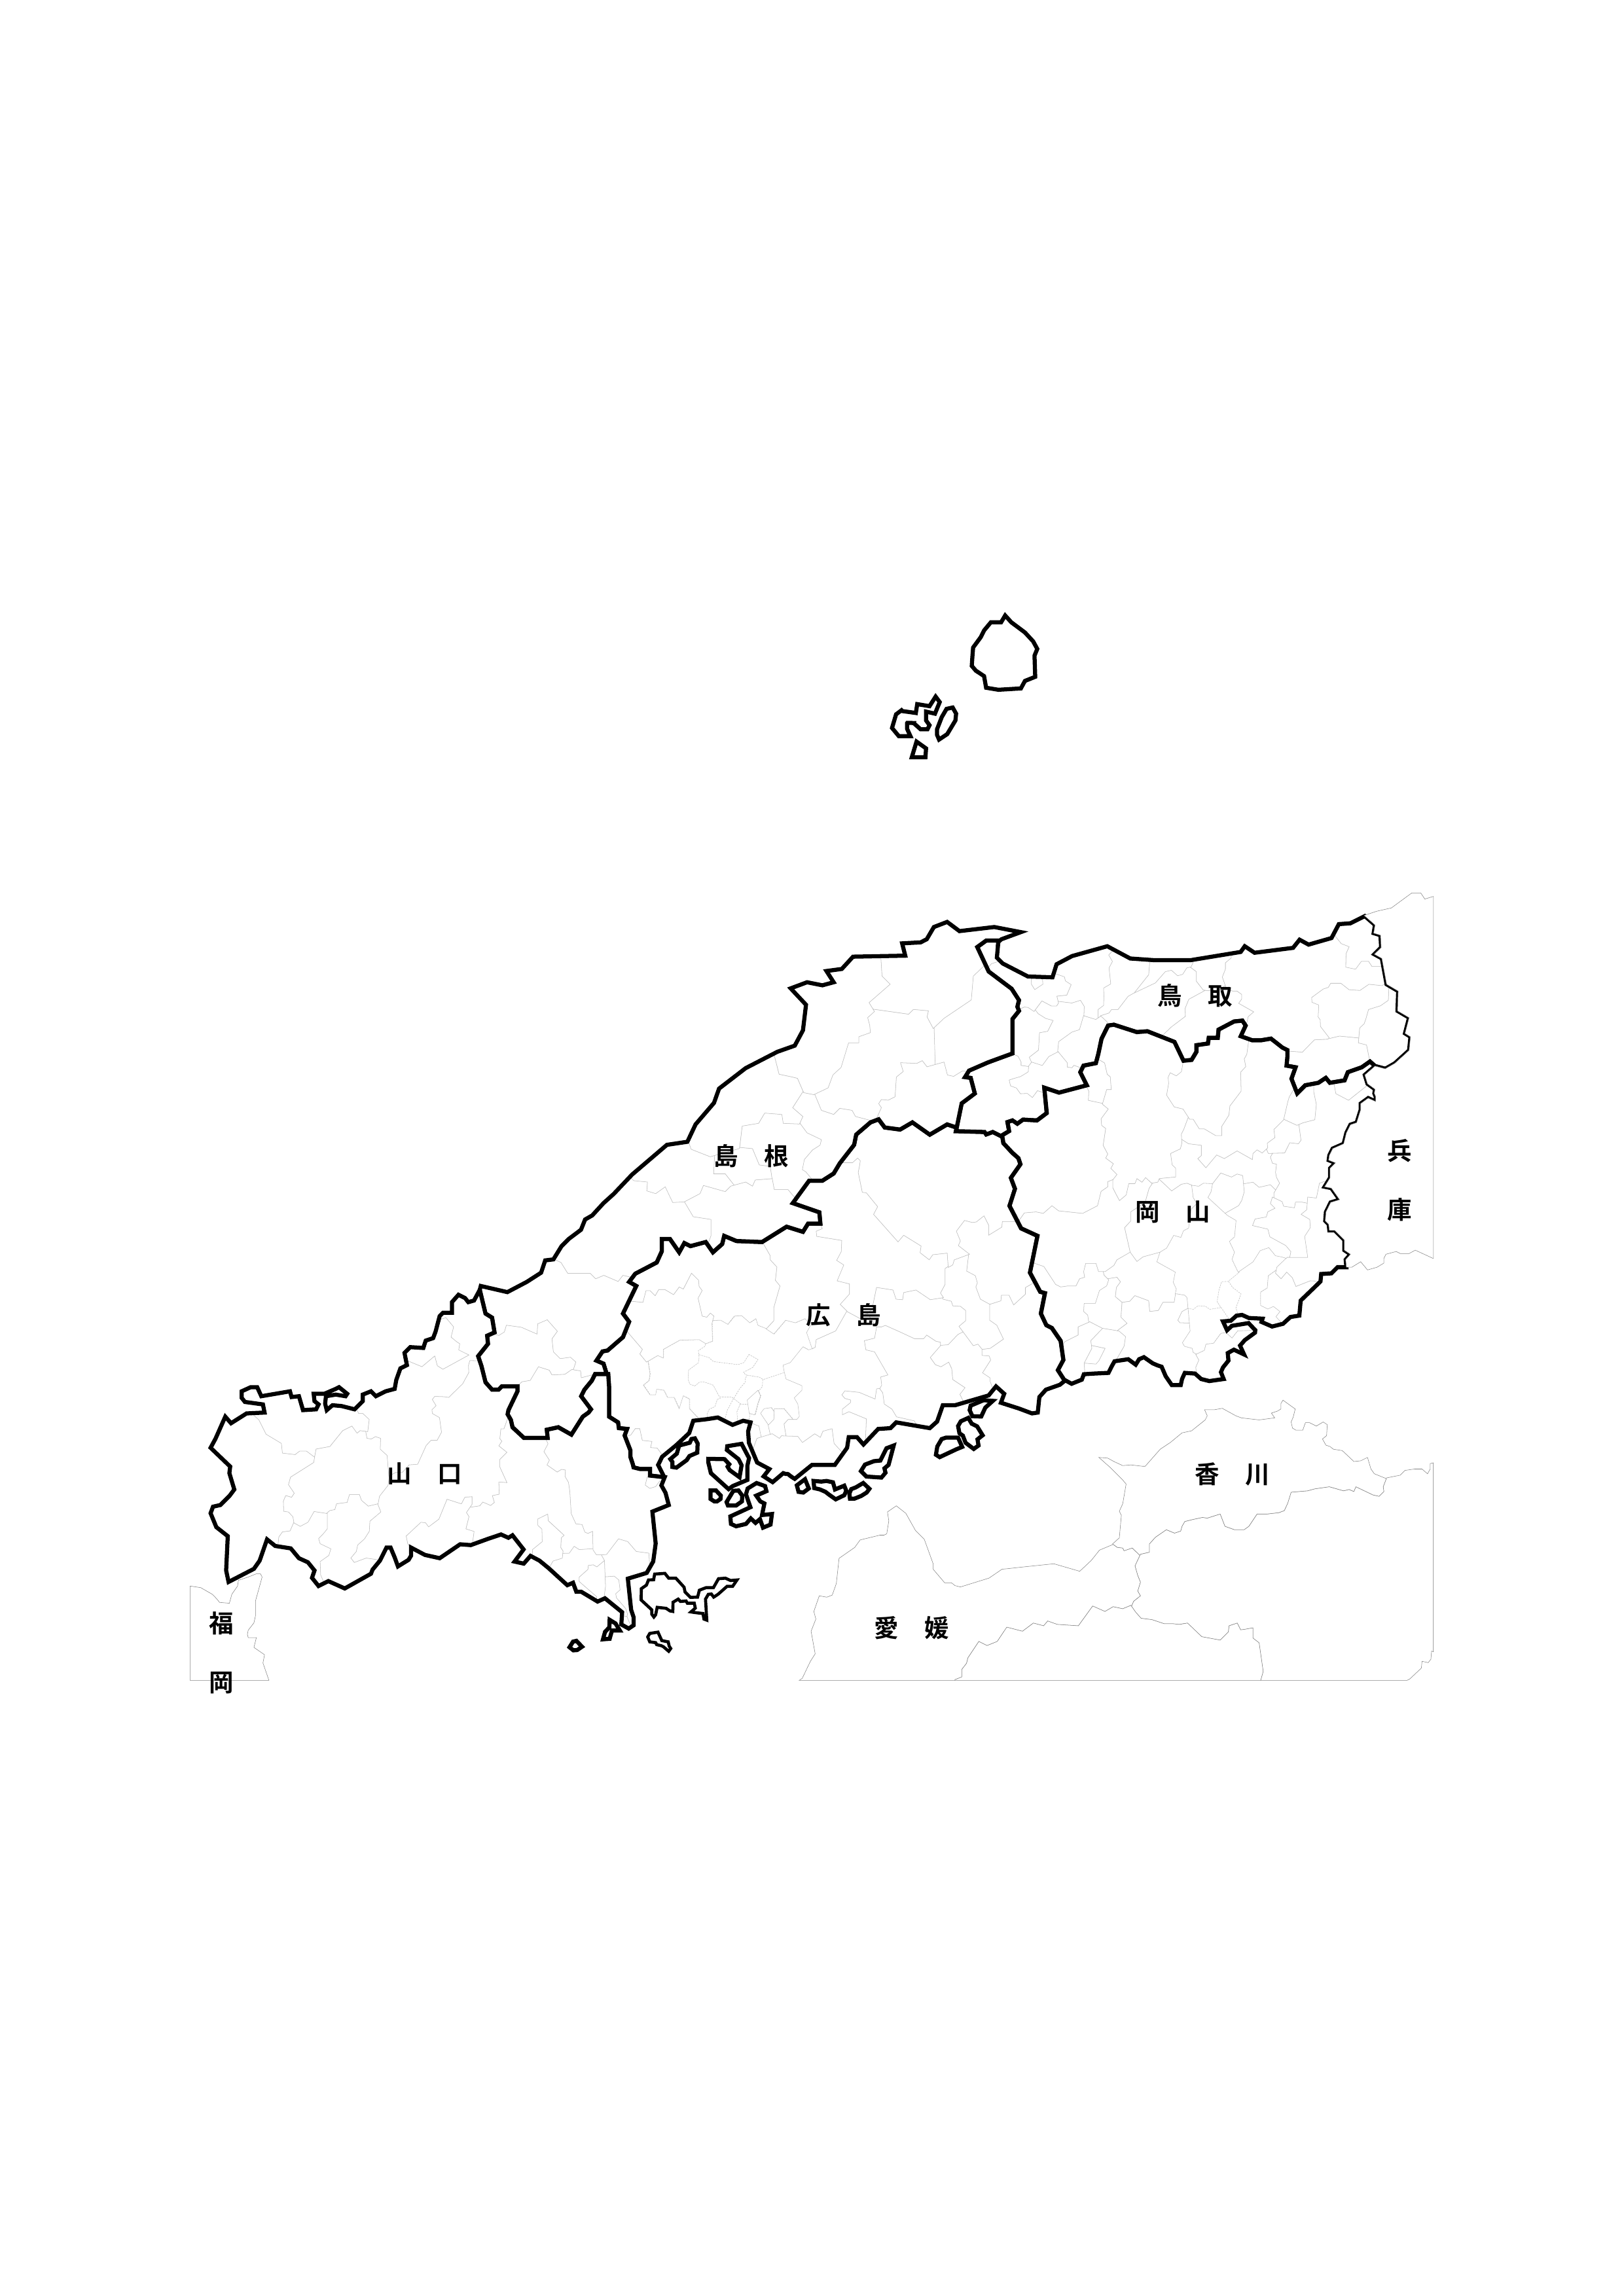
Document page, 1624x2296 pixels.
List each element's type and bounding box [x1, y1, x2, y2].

text_box [190, 615, 1434, 1681]
